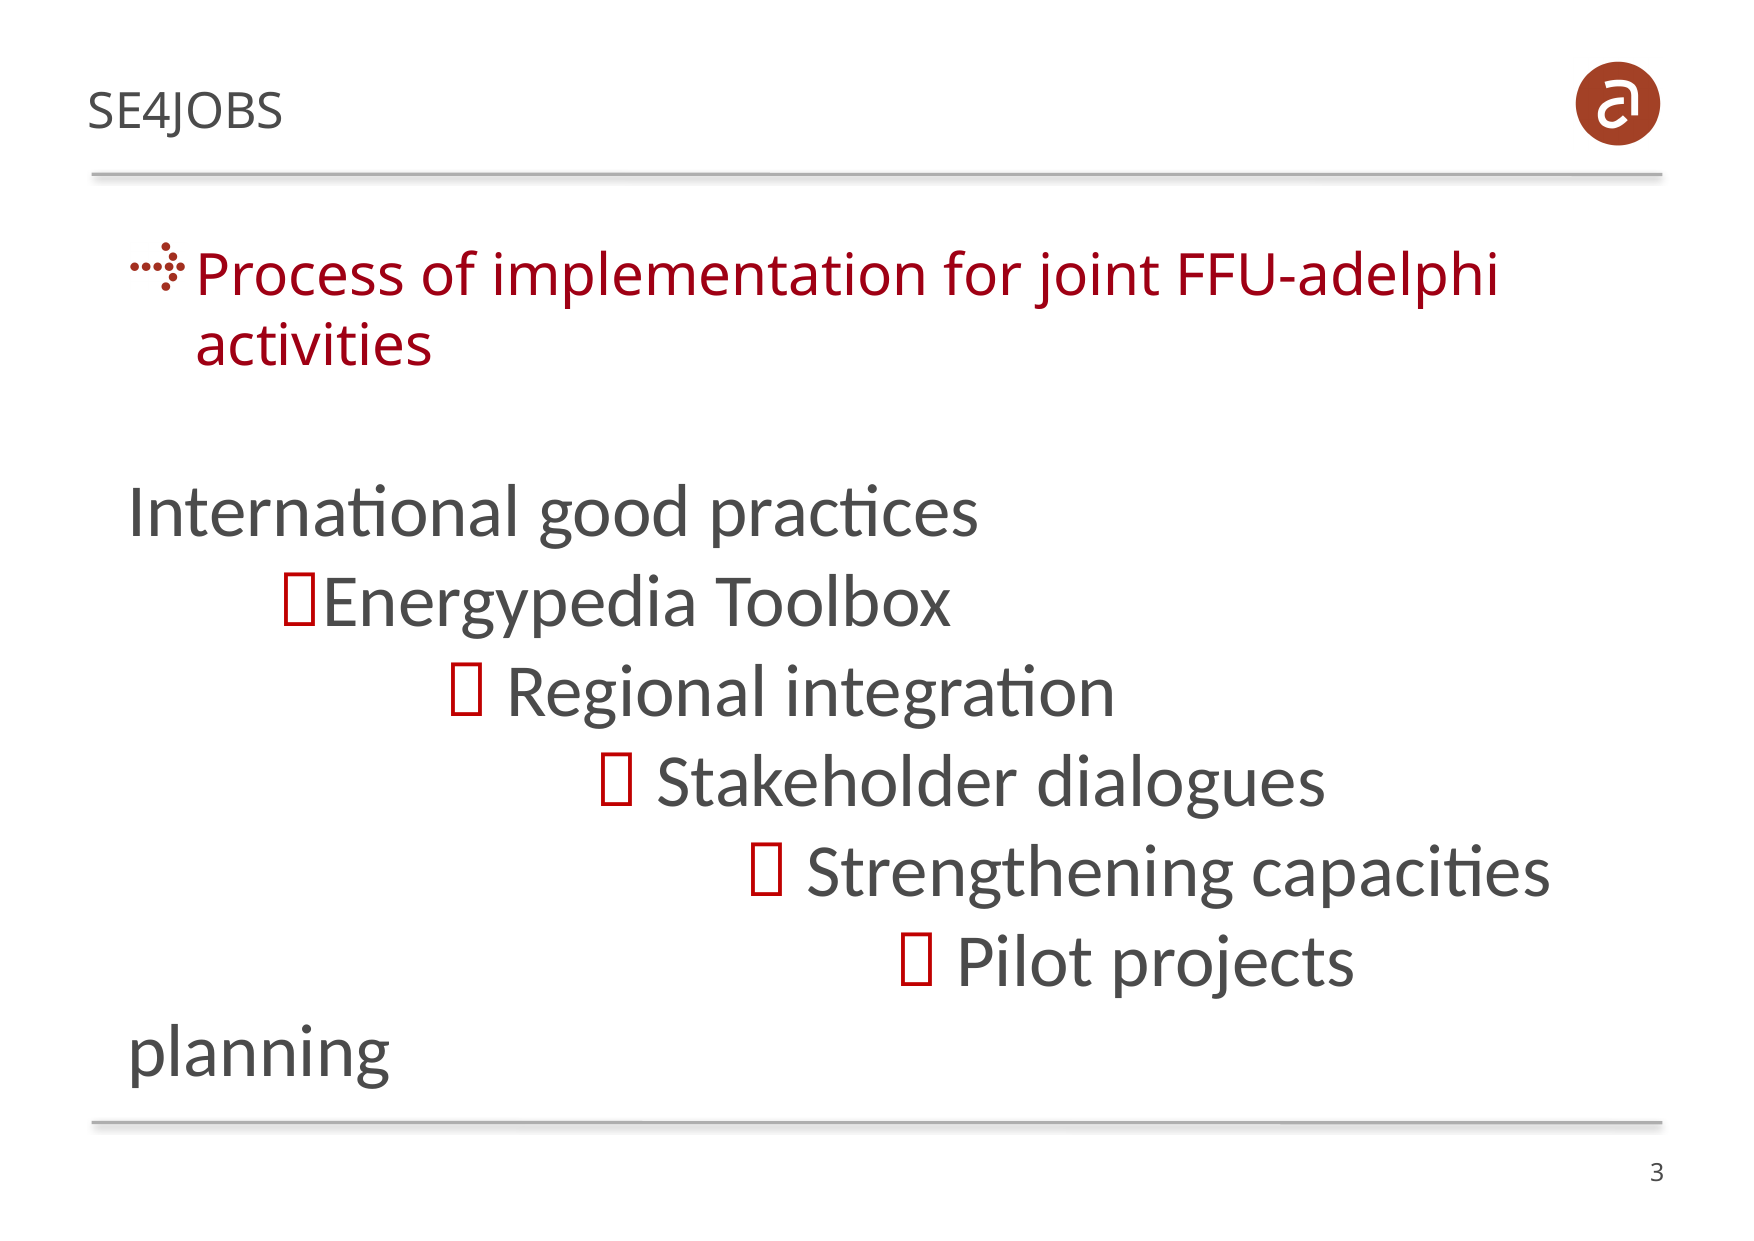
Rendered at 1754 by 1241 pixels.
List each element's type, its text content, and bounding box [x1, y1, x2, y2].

text_box International good practices Energypedia Toolbox  Regional integration  Stakeholder dialogues  Strengthening capacities  Pilot projects planning [112, 453, 1613, 1099]
picture [130, 242, 185, 291]
title SE4JOBS [87, 78, 1555, 161]
picture [1573, 57, 1663, 150]
list Process of implementation for joint FFU-adelphi activities [195, 237, 1555, 357]
